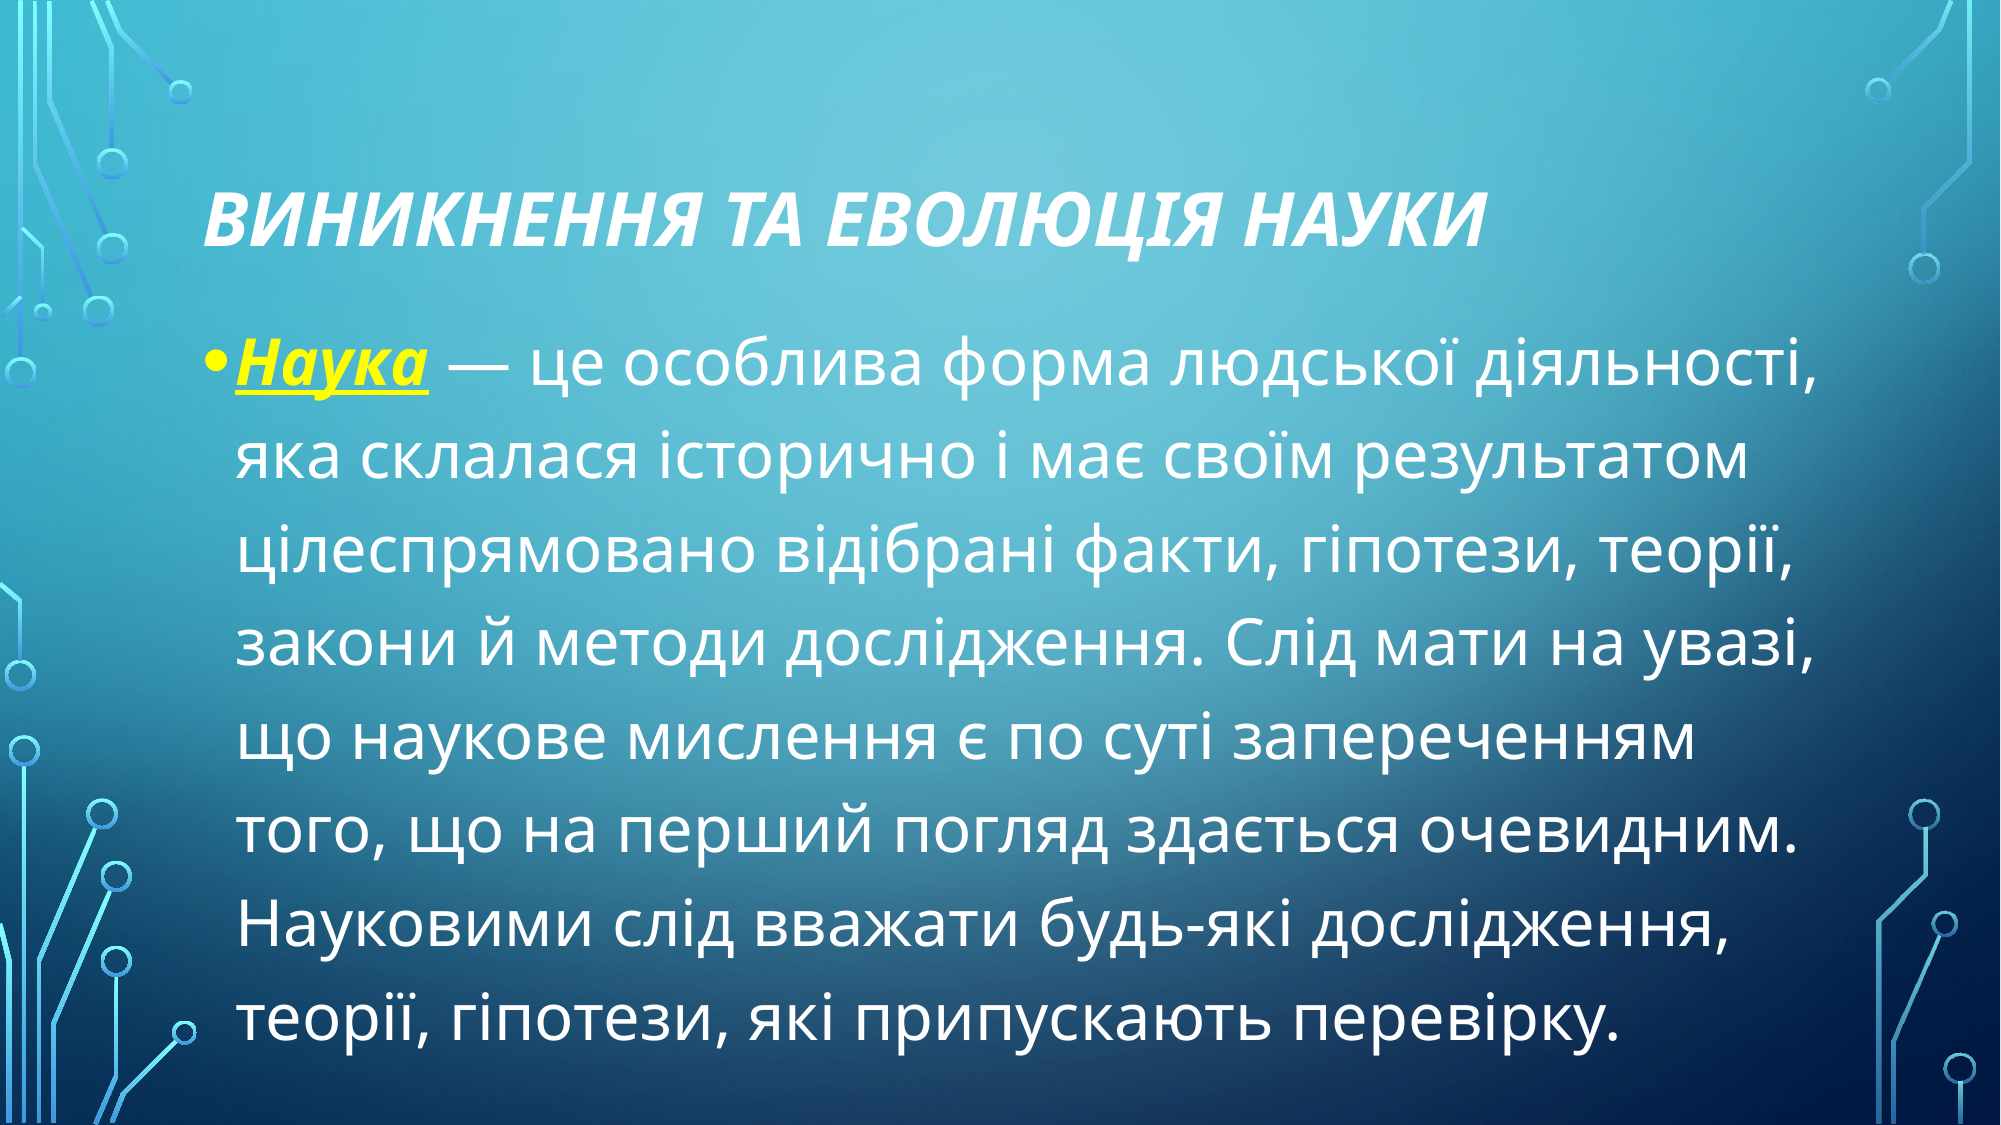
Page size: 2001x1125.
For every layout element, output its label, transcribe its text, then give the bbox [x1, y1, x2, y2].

title Виникнення та еволюція науки [187, 101, 1813, 297]
list Наука — це особлива форма людської діяльності, яка склалася історично і має своїм результатом цілеспрямовано відібрані факти, гіпотези, теорії, закони й методи дослідження. Слід мати на увазі, що наукове мислення є по суті запереченням того, що на перший погляд здається очевидним. Науковими слід вважати будь-які дослідження, теорії, гіпотези, які припускають перевірку. [187, 297, 1846, 1072]
